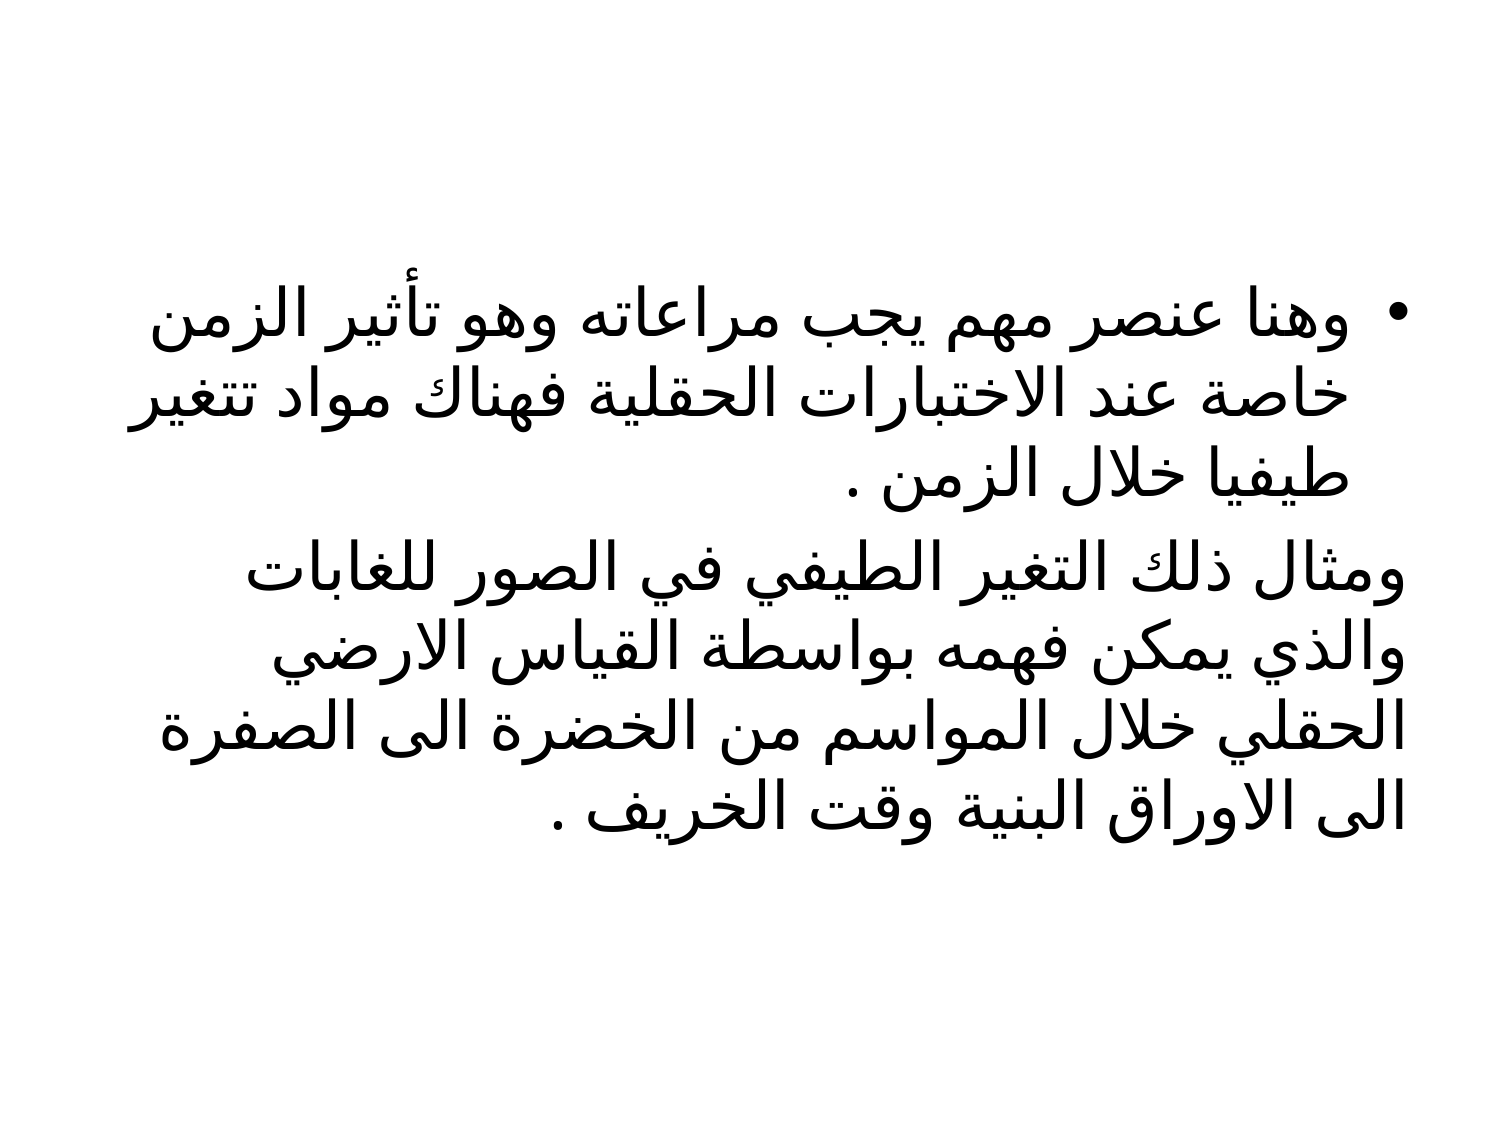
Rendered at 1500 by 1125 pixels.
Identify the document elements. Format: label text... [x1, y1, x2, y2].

list وهنا عنصر مهم يجب مراعاته وهو تأثير الزمن خاصة عند الاختبارات الحقلية فهناك مواد تتغير طيفيا خلال الزمن . ومثال ذلك التغير الطيفي في الصور للغابات والذي يمكن فهمه بواسطة القياس الارضي الحقلي خلال المواسم من الخضرة الى الصفرة الى الاوراق البنية وقت الخريف . [75, 262, 1425, 1005]
